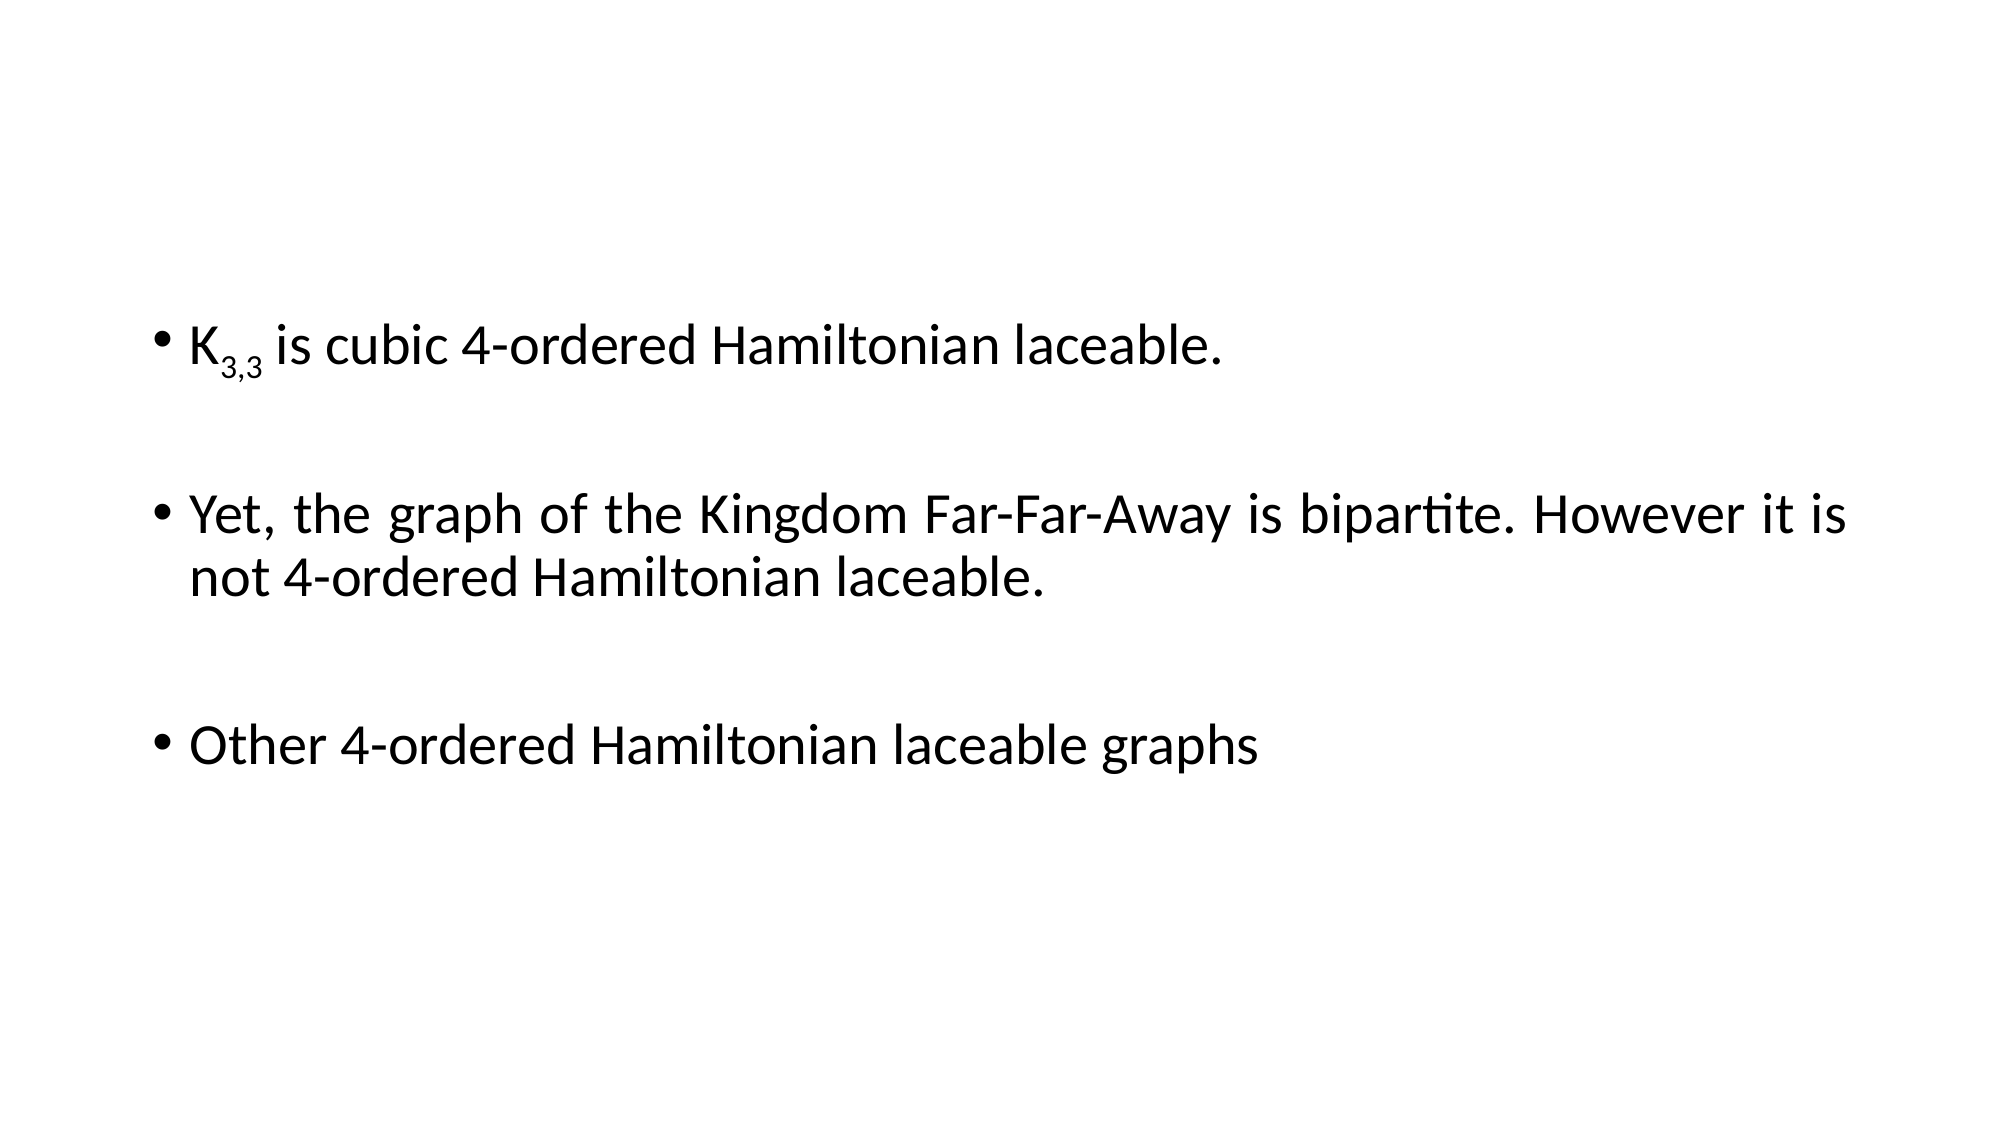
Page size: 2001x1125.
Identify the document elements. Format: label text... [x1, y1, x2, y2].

list K3,3 is cubic 4-ordered Hamiltonian laceable. Yet, the graph of the Kingdom Far-Far-Away is bipartite. However it is not 4-ordered Hamiltonian laceable. Other 4-ordered Hamiltonian laceable graphs [137, 299, 1863, 1014]
